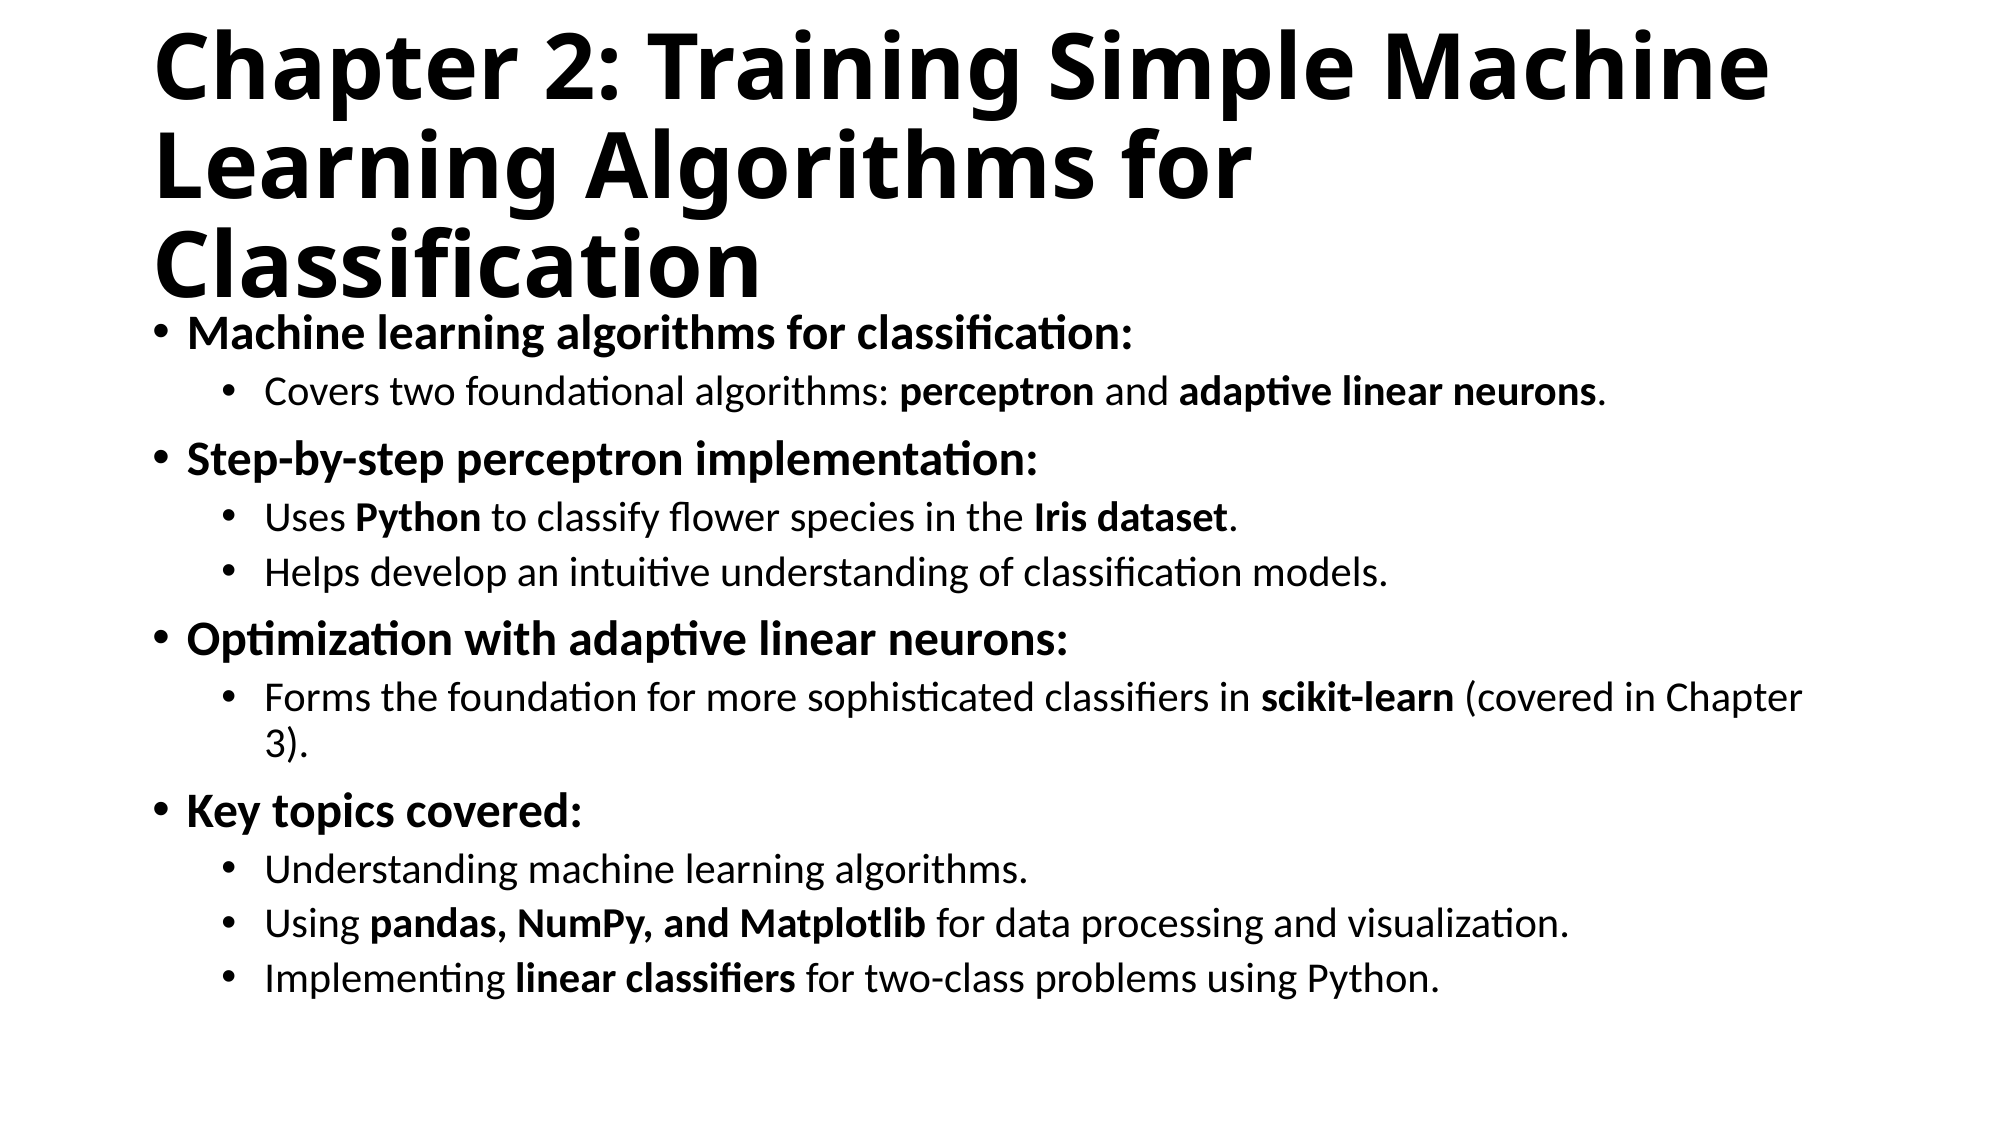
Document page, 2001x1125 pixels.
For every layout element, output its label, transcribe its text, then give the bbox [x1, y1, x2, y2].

title Chapter 2: Training Simple Machine Learning Algorithms for Classification [137, 59, 1863, 278]
list Machine learning algorithms for classification: Covers two foundational algorithms: perceptron and adaptive linear neurons. Step-by-step perceptron implementation: Uses Python to classify flower species in the Iris dataset. Helps develop an intuitive understanding of classification models. Optimization with adaptive linear neurons: Forms the foundation for more sophisticated classifiers in scikit-learn (covered in Chapter 3). Key topics covered: Understanding machine learning algorithms. Using pandas, NumPy, and Matplotlib for data processing and visualization. Implementing linear classifiers for two-class problems using Python. [137, 299, 1863, 1014]
